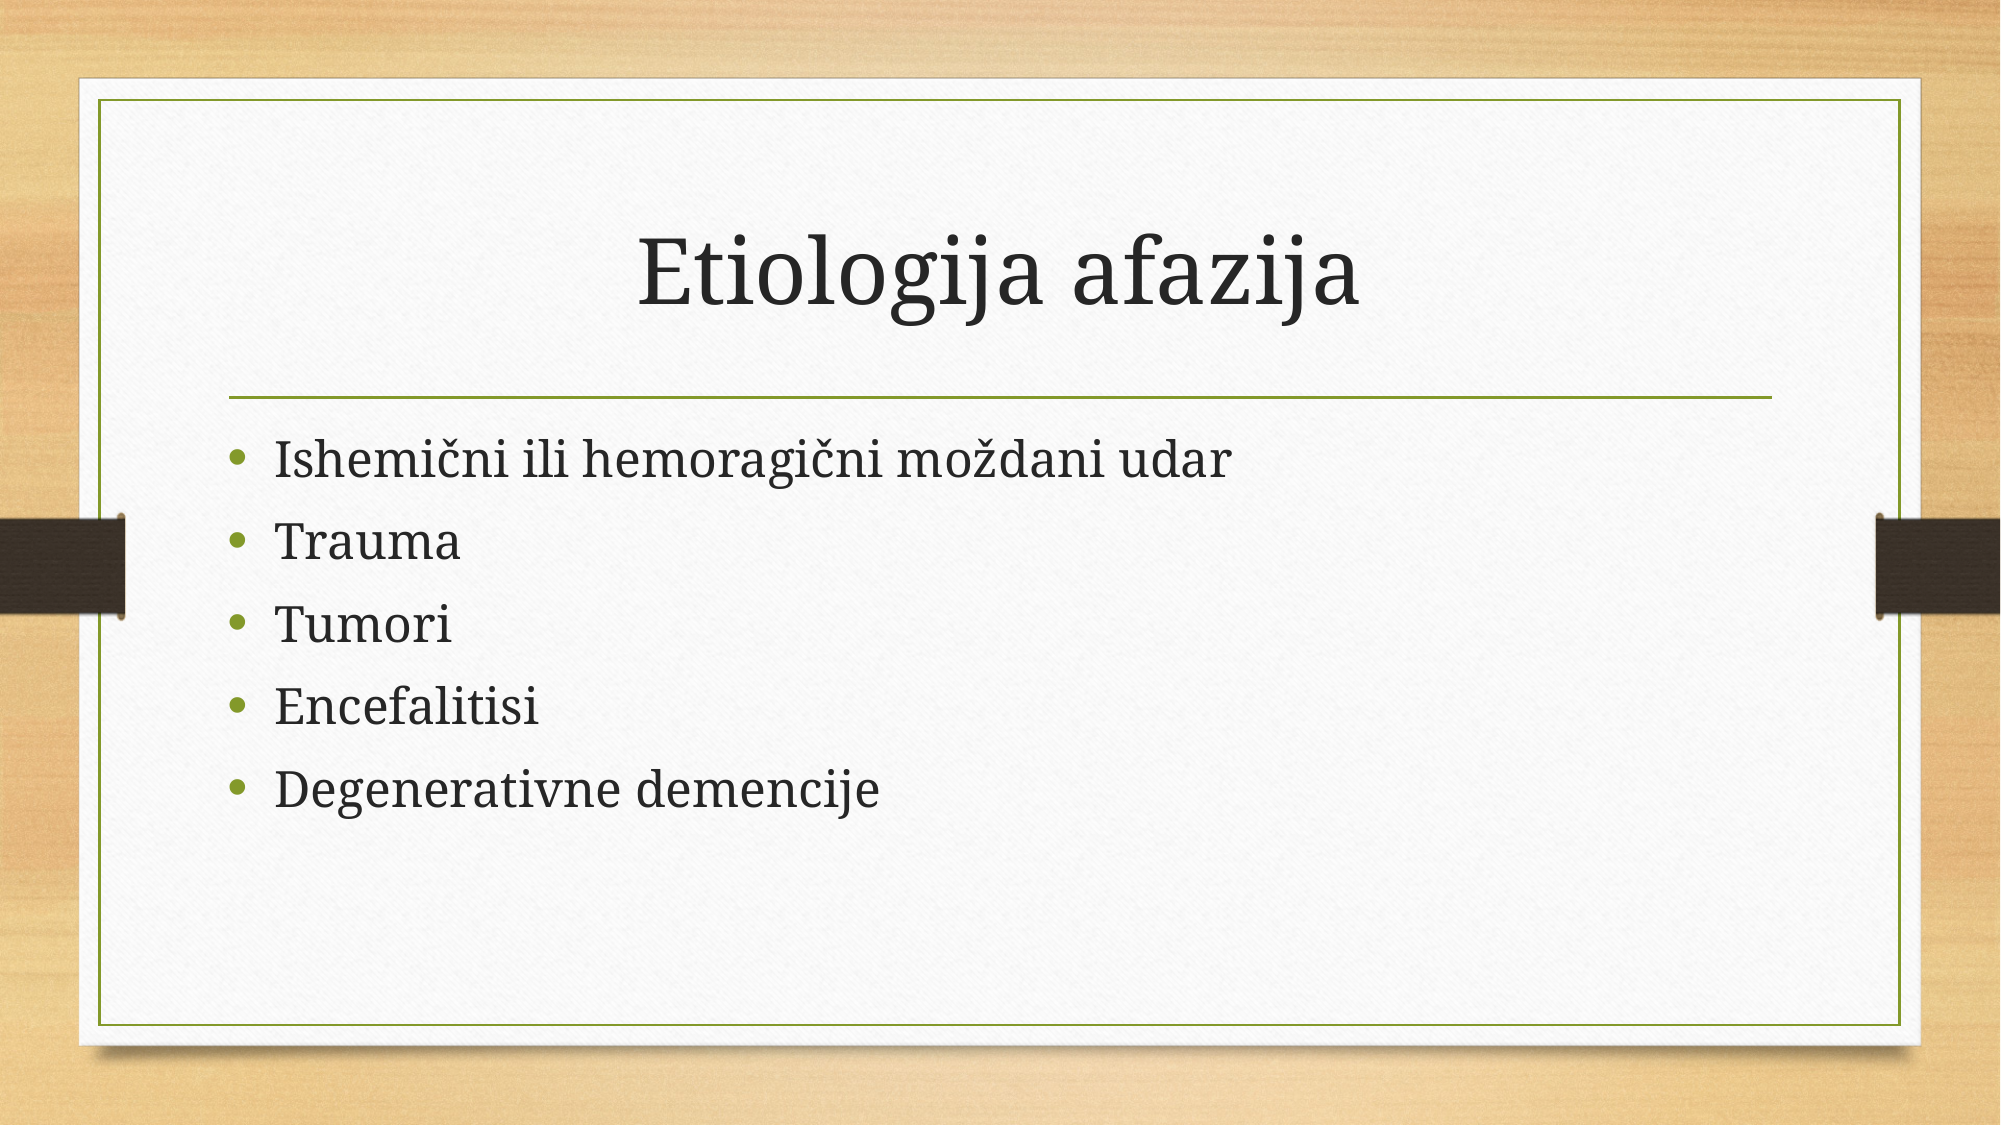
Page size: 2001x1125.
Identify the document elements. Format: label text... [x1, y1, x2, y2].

picture [0, 0, 2001, 1125]
list Ishemični ili hemoragični moždani udar Trauma Tumori Encefalitisi Degenerativne demencije [212, 419, 1788, 964]
title Etiologija afazija [212, 161, 1788, 375]
